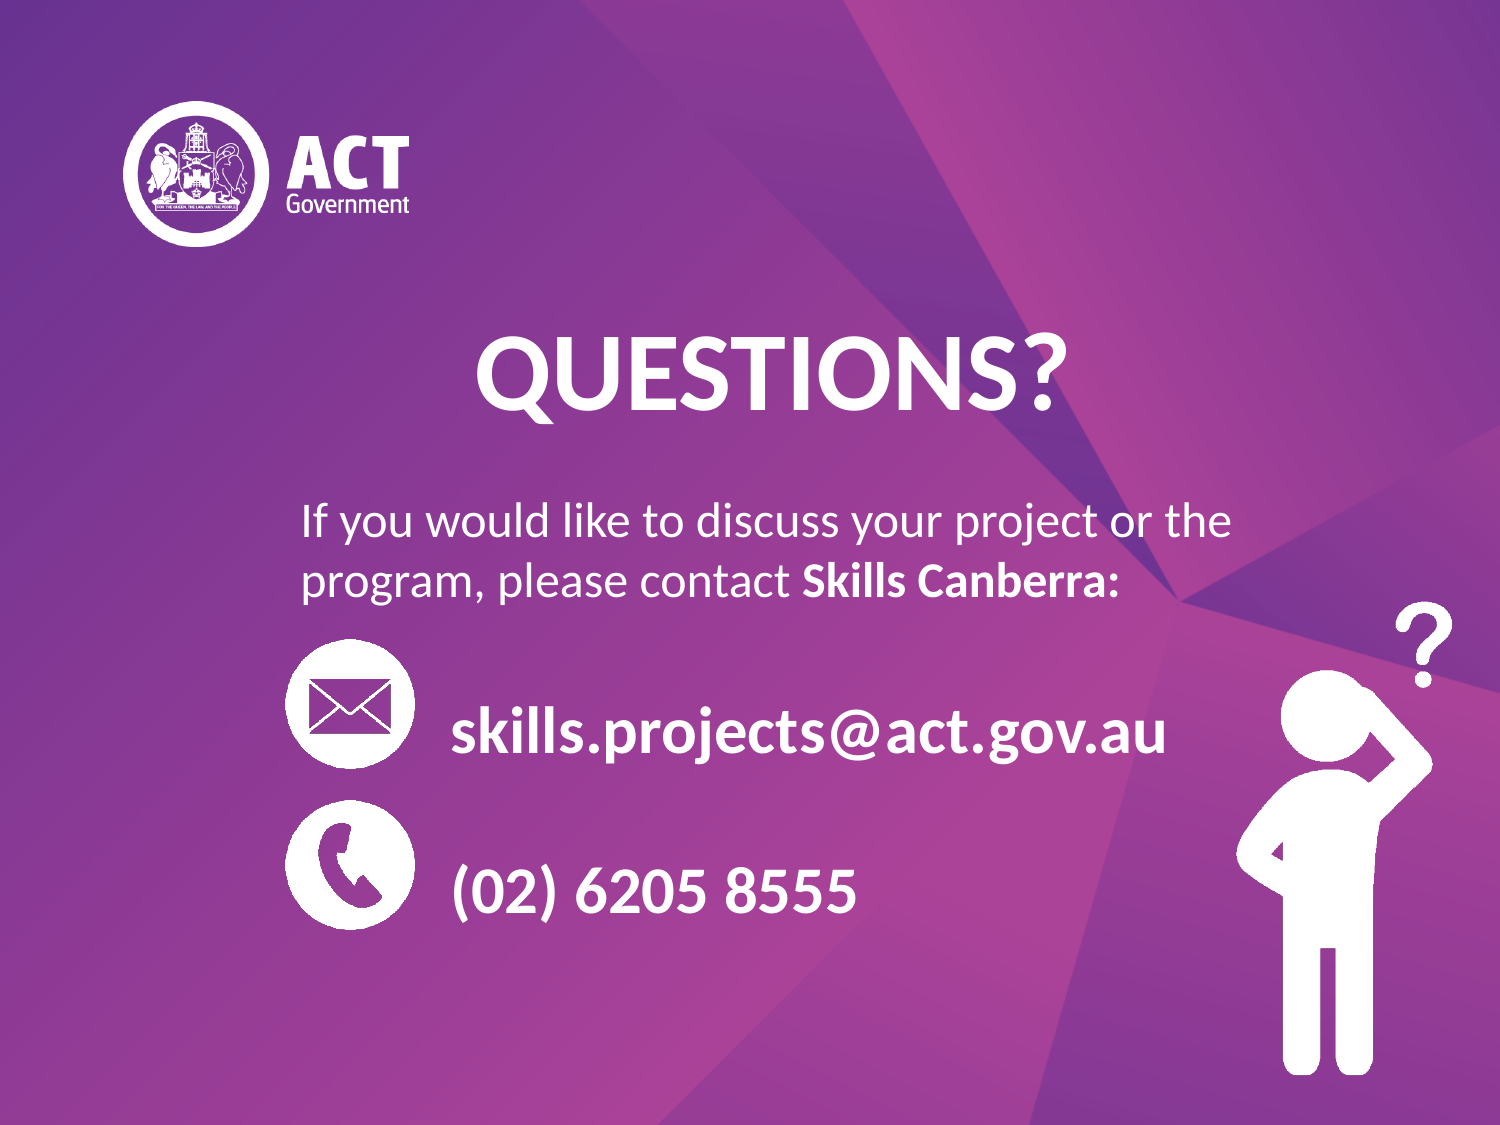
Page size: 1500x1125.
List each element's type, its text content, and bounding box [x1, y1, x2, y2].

text_box If you would like to discuss your project or the program, please contact Skills Canberra: skills.projects@act.gov.au (02) 6205 8555 [285, 479, 1255, 935]
list QUESTIONS? [135, 346, 1411, 441]
picture [0, 0, 1500, 1125]
